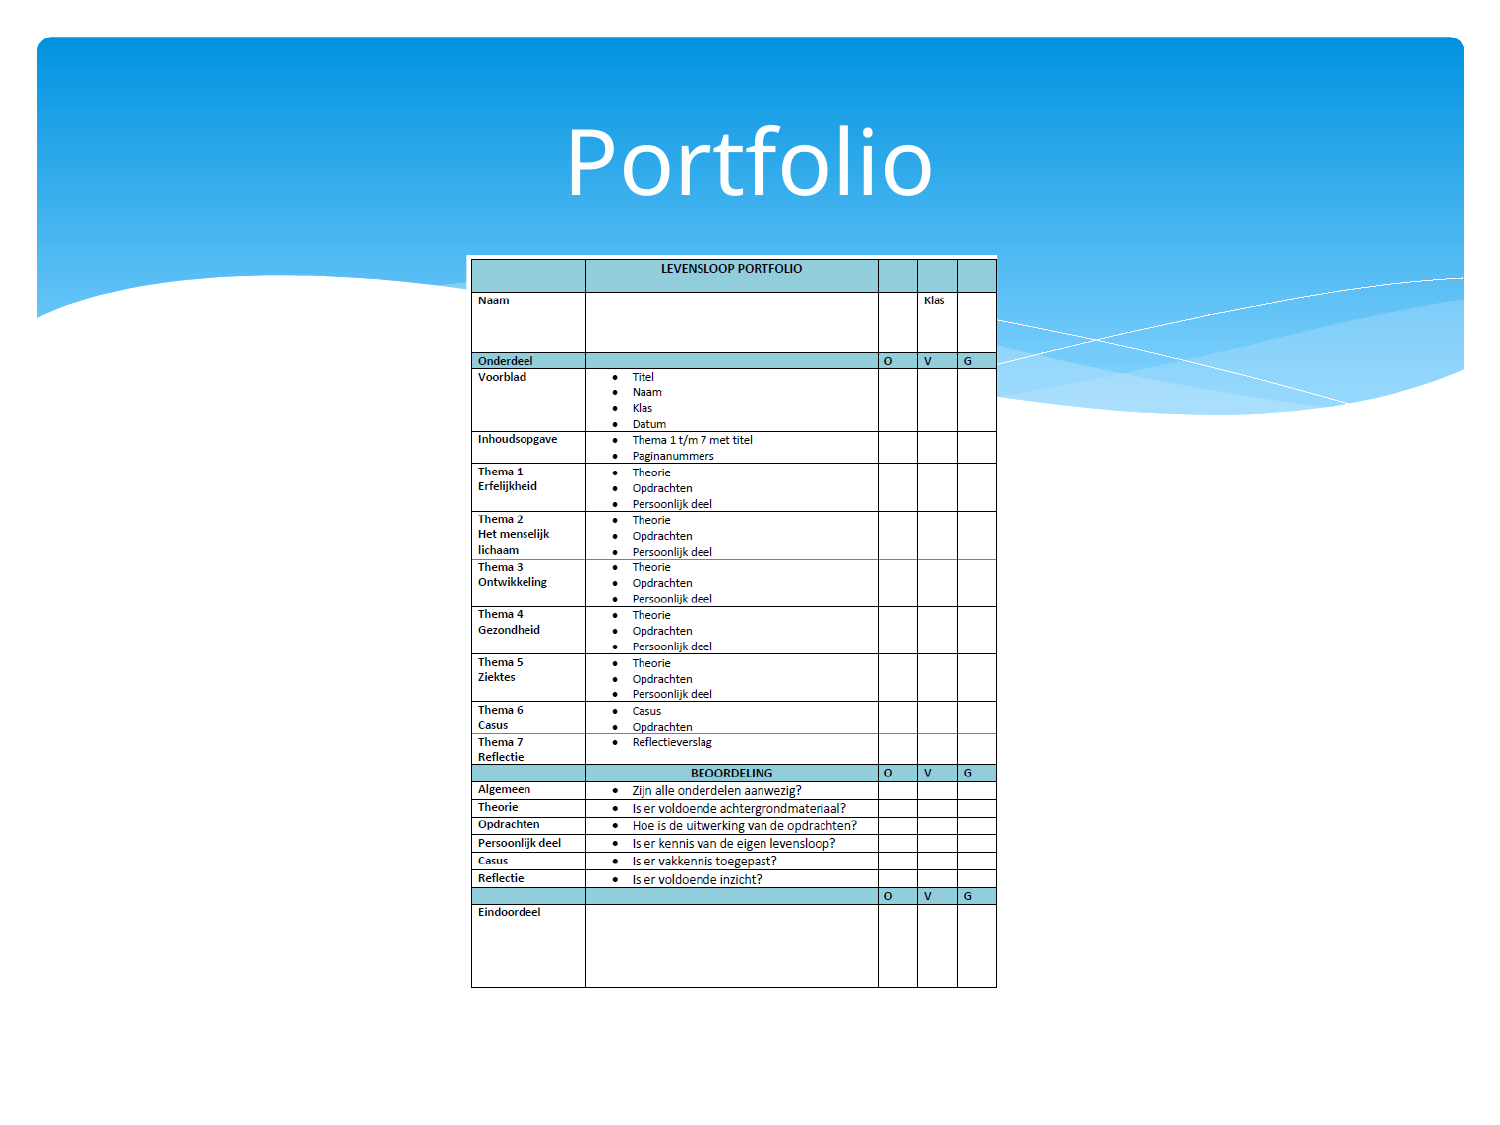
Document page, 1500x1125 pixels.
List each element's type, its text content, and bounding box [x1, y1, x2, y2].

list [466, 255, 998, 994]
title Portfolio [75, 55, 1425, 261]
